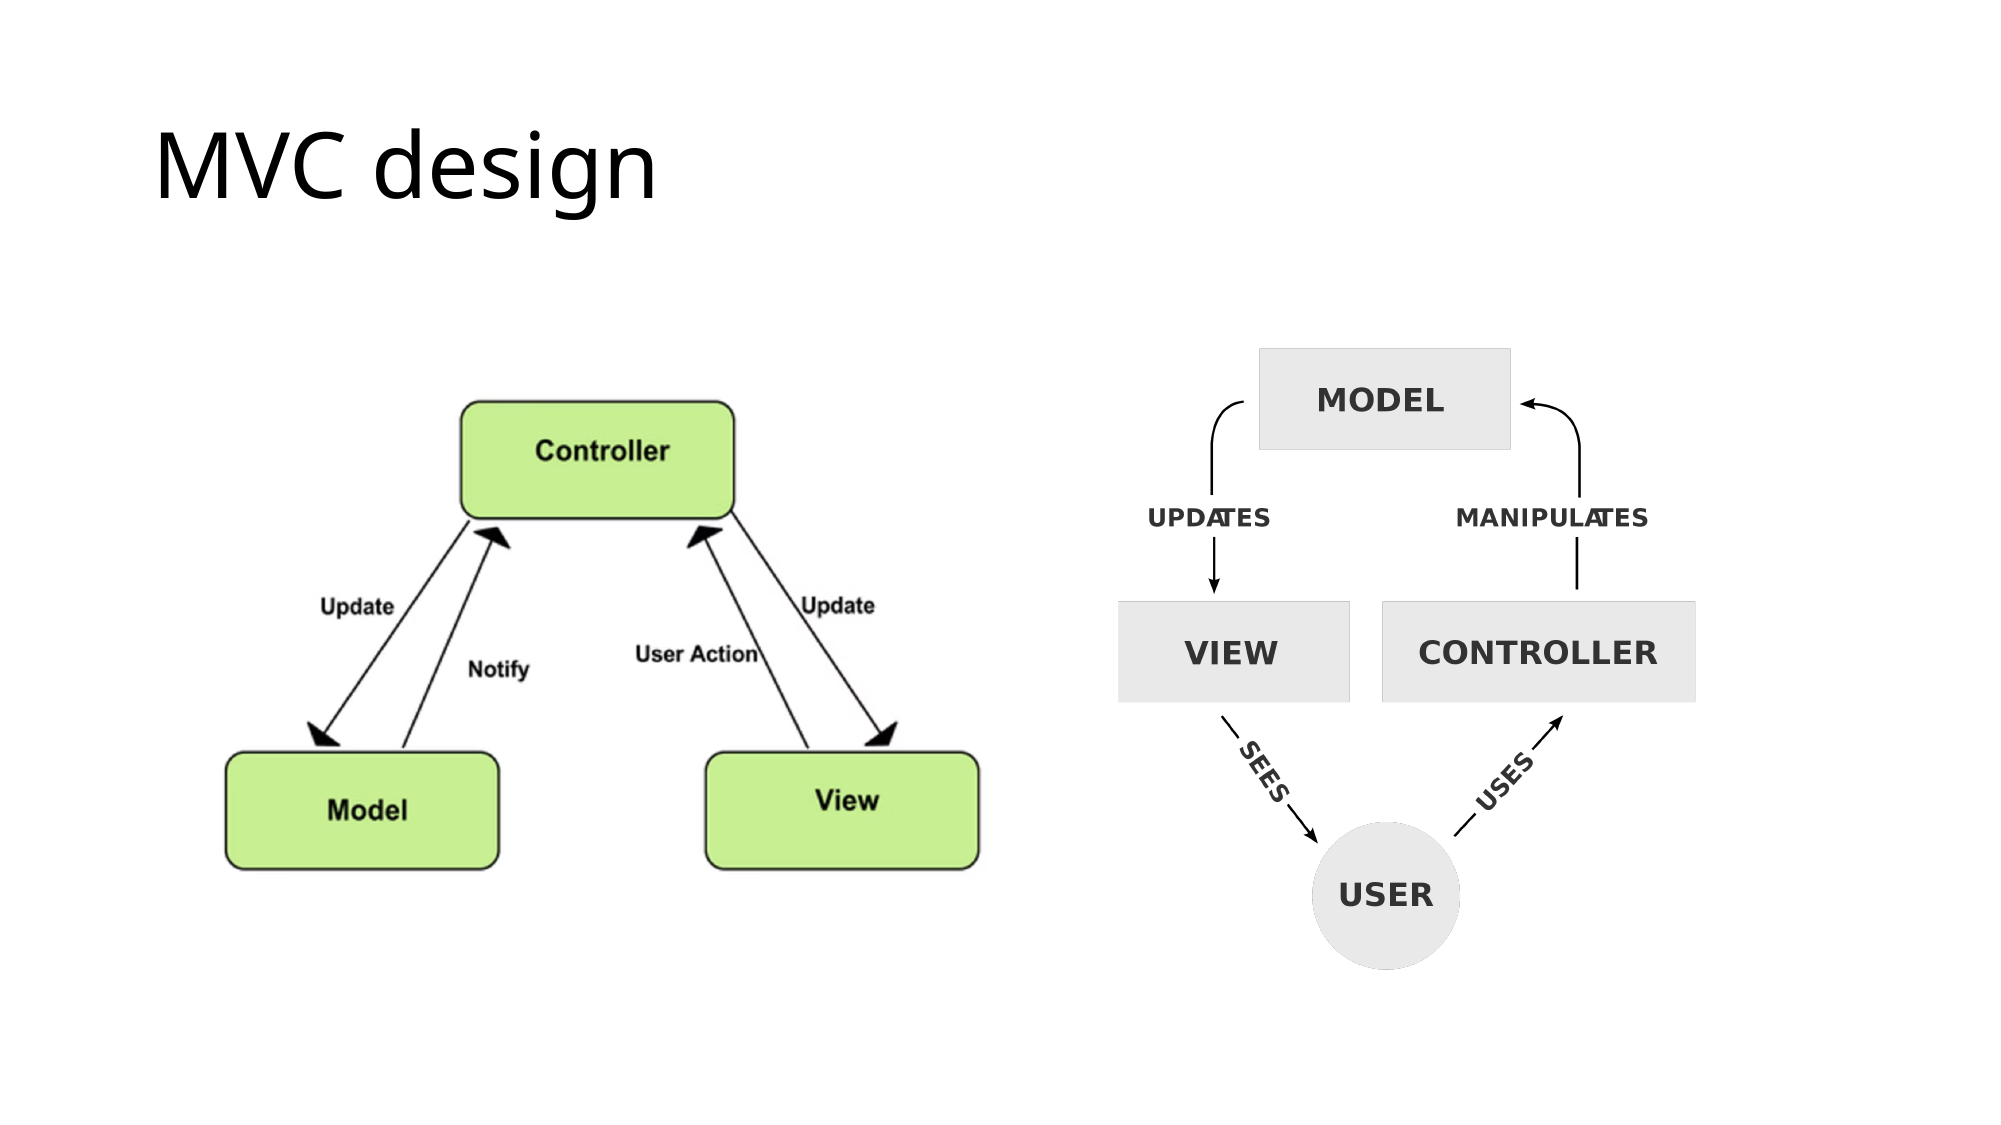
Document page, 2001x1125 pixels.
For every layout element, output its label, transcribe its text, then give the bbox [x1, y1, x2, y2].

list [176, 380, 1000, 886]
title MVC design [137, 59, 1863, 278]
picture [1099, 321, 1714, 998]
